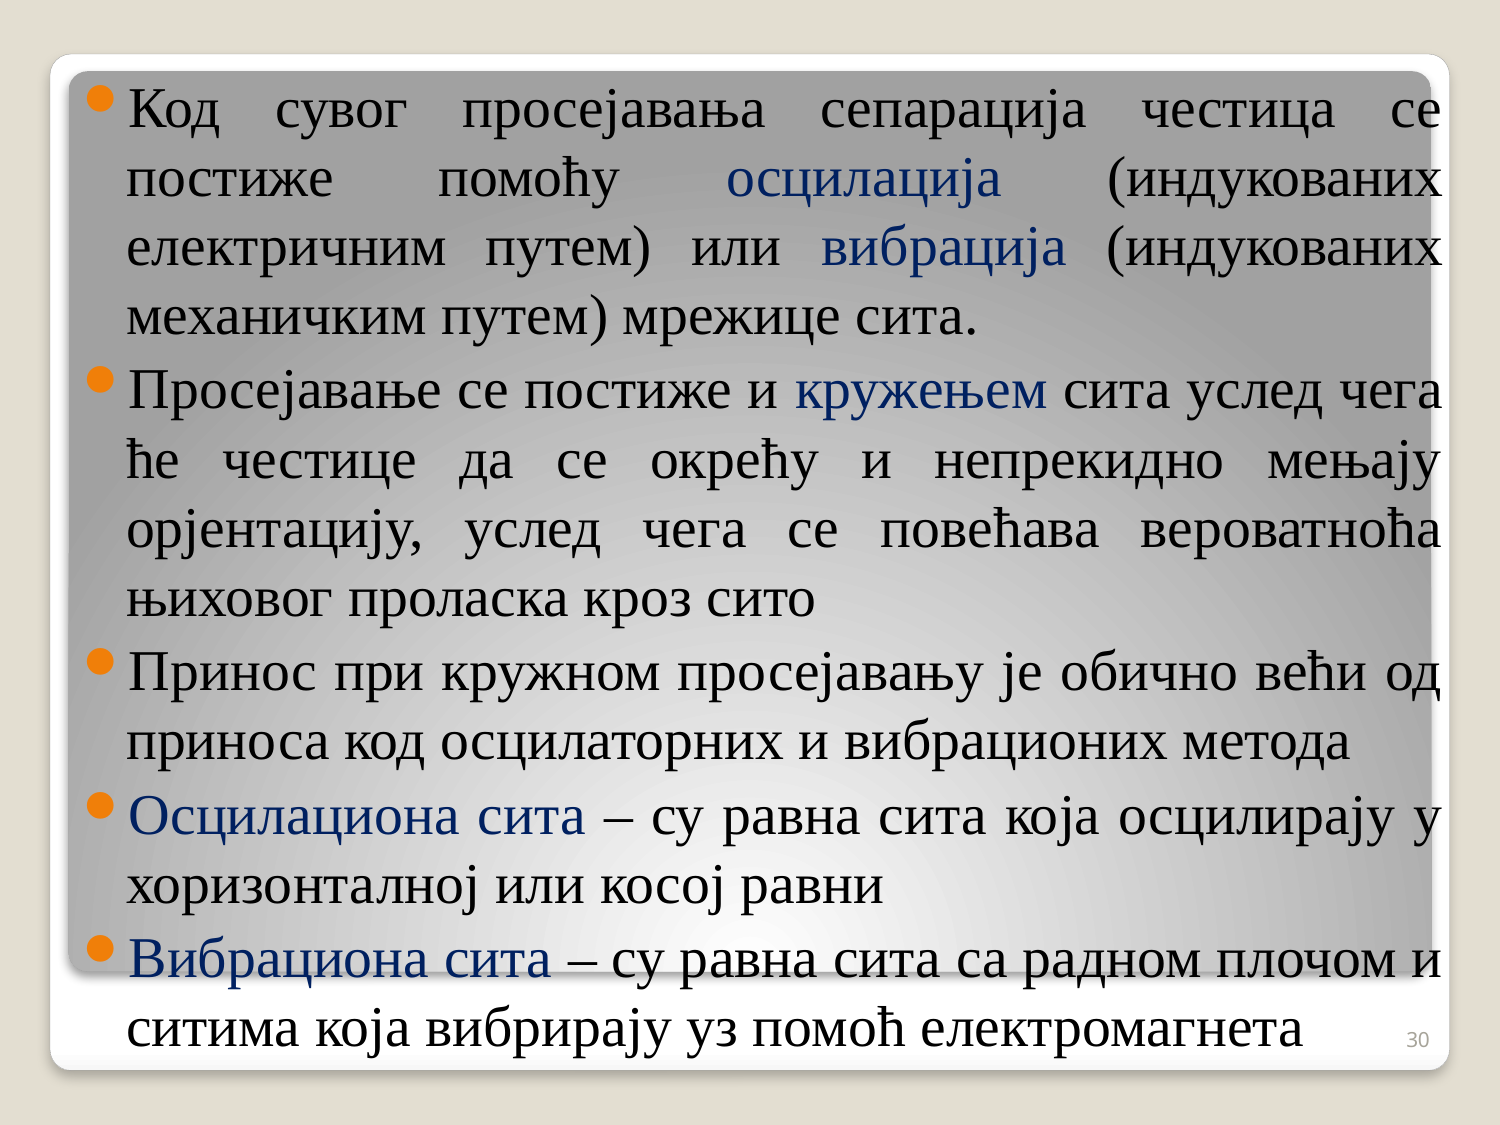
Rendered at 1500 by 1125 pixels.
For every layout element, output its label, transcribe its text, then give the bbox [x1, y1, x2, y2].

slide_number 30 [1369, 1002, 1445, 1063]
list Код сувог просејавања сепарација честица се постиже помоћу осцилација (индукованих електричним путем) или вибрација (индукованих механичким путем) мрежице сита. Просејавање се постиже и кружењем сита услед чега ће честице да се окрећу и непрекидно мењају орјентацију, услед чега се повећава вероватноћа њиховог проласка кроз сито Принос при кружном просејавању је обично већи од приноса код осцилаторних и вибрационих метода Осцилациона сита – су равна сита која осцилирају у хоризонталној или косој равни Вибрациона сита – су равна сита са радном плочом и ситима која вибрирају уз помоћ електромагнета [53, 54, 1459, 1071]
